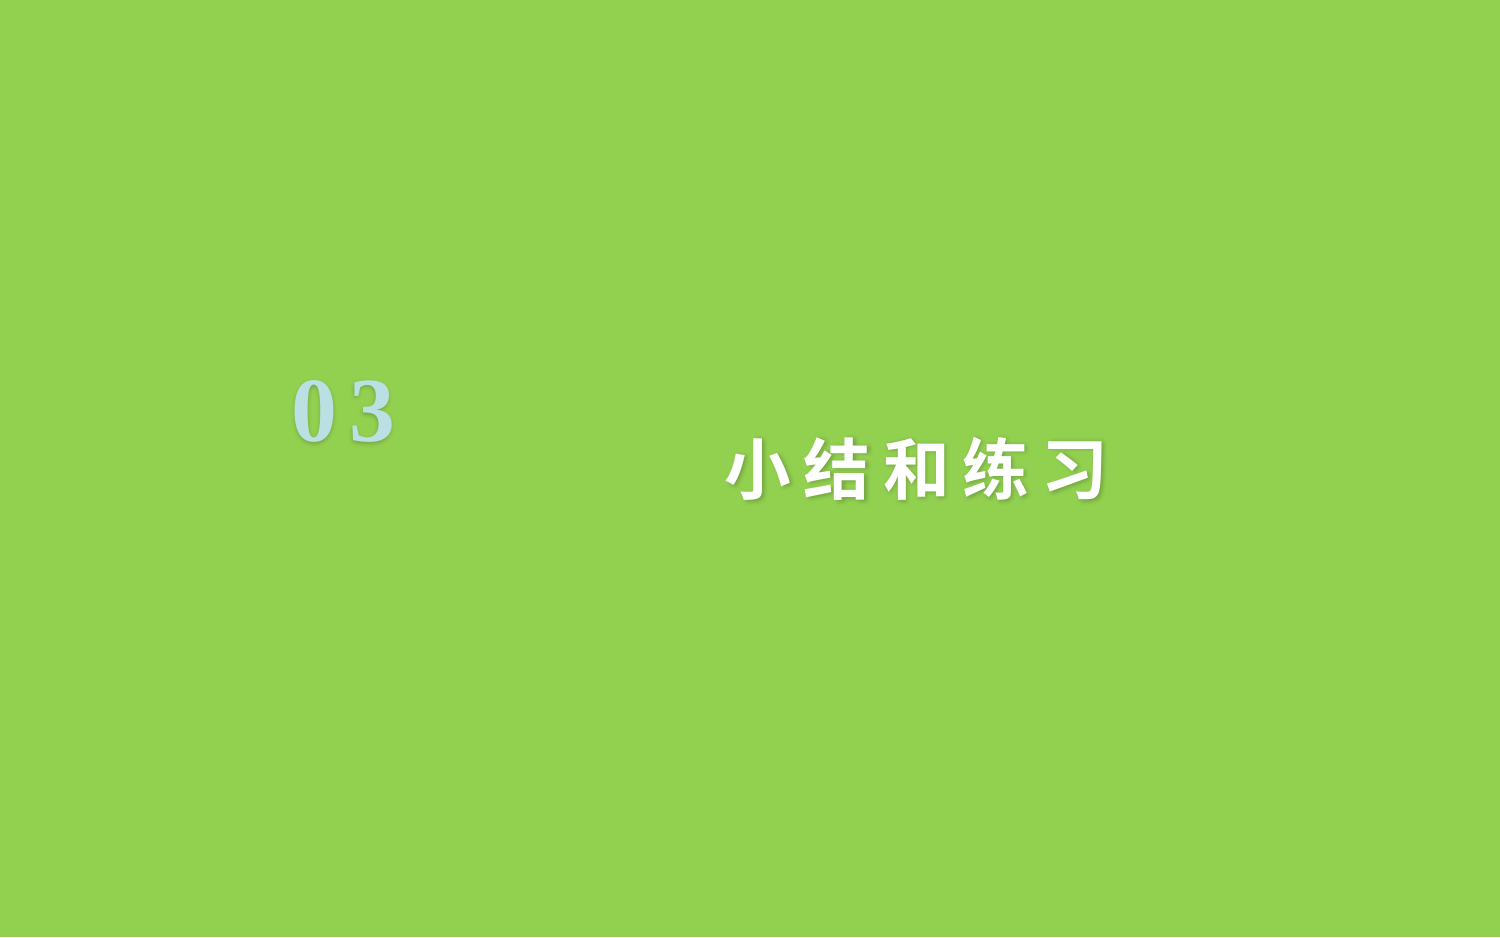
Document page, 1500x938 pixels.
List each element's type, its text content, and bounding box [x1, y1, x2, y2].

text_box 03 [211, 344, 476, 466]
text_box 小结和练习 [494, 422, 1339, 514]
